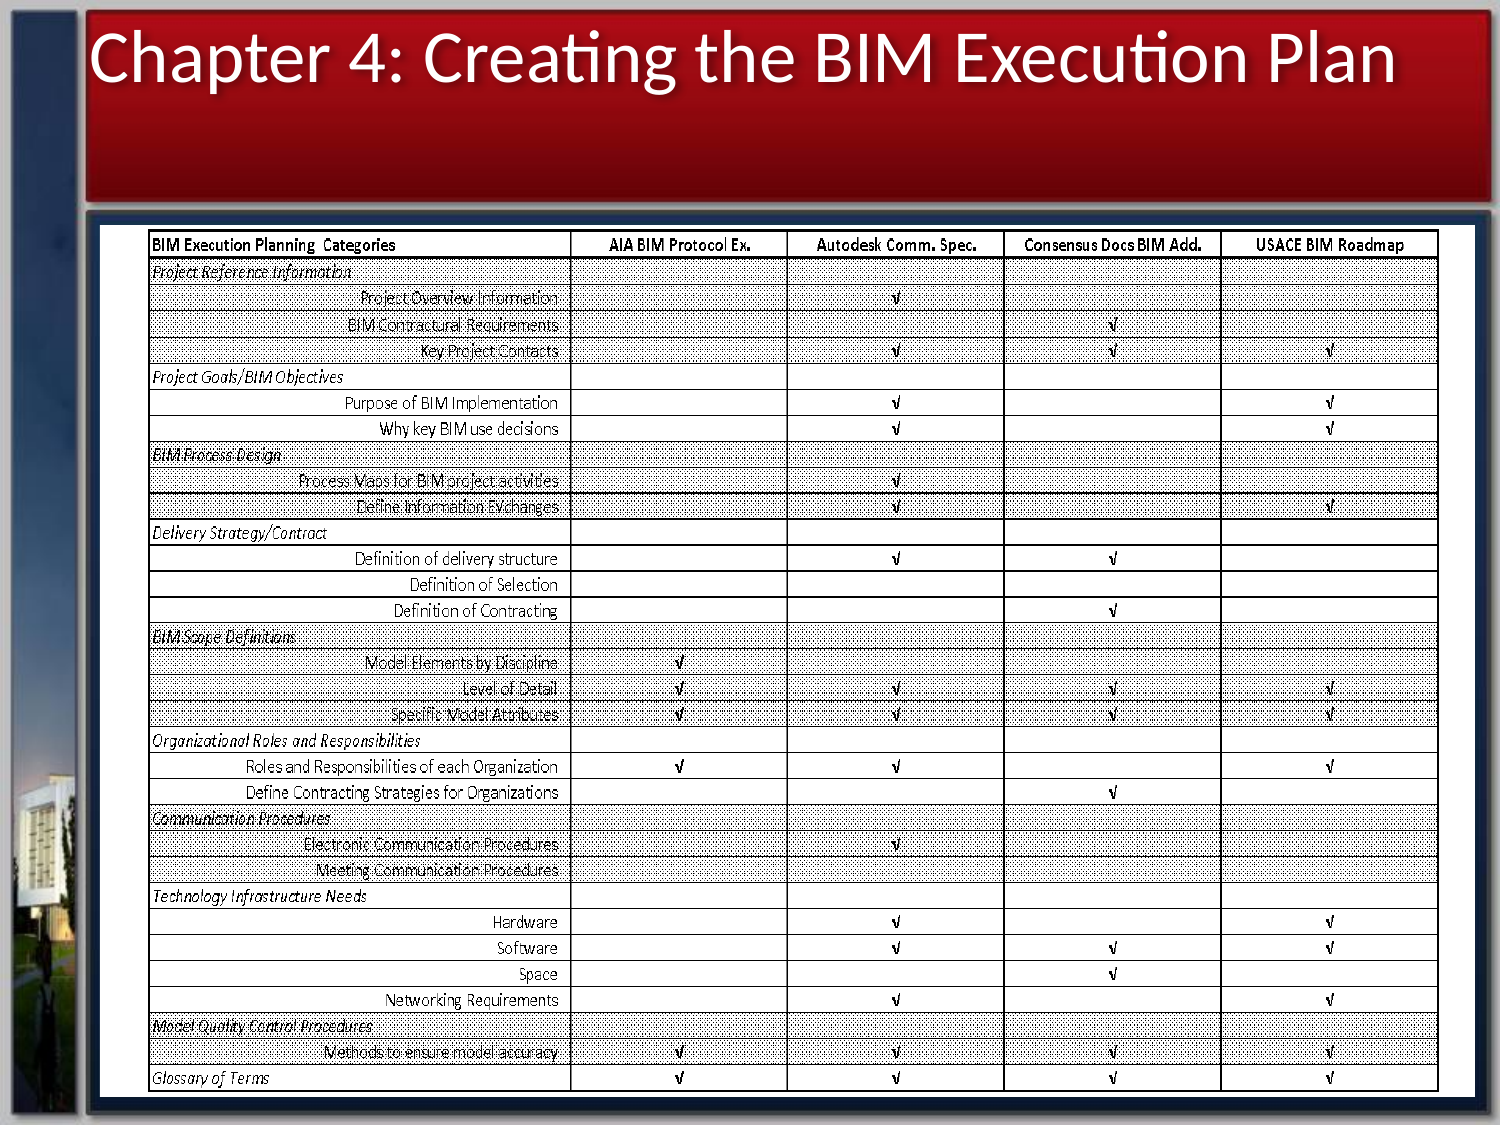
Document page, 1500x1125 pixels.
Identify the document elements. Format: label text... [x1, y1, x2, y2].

picture [0, 0, 1500, 1125]
text_box Chapter 4: Creating the BIM Execution Plan [75, 0, 1463, 105]
